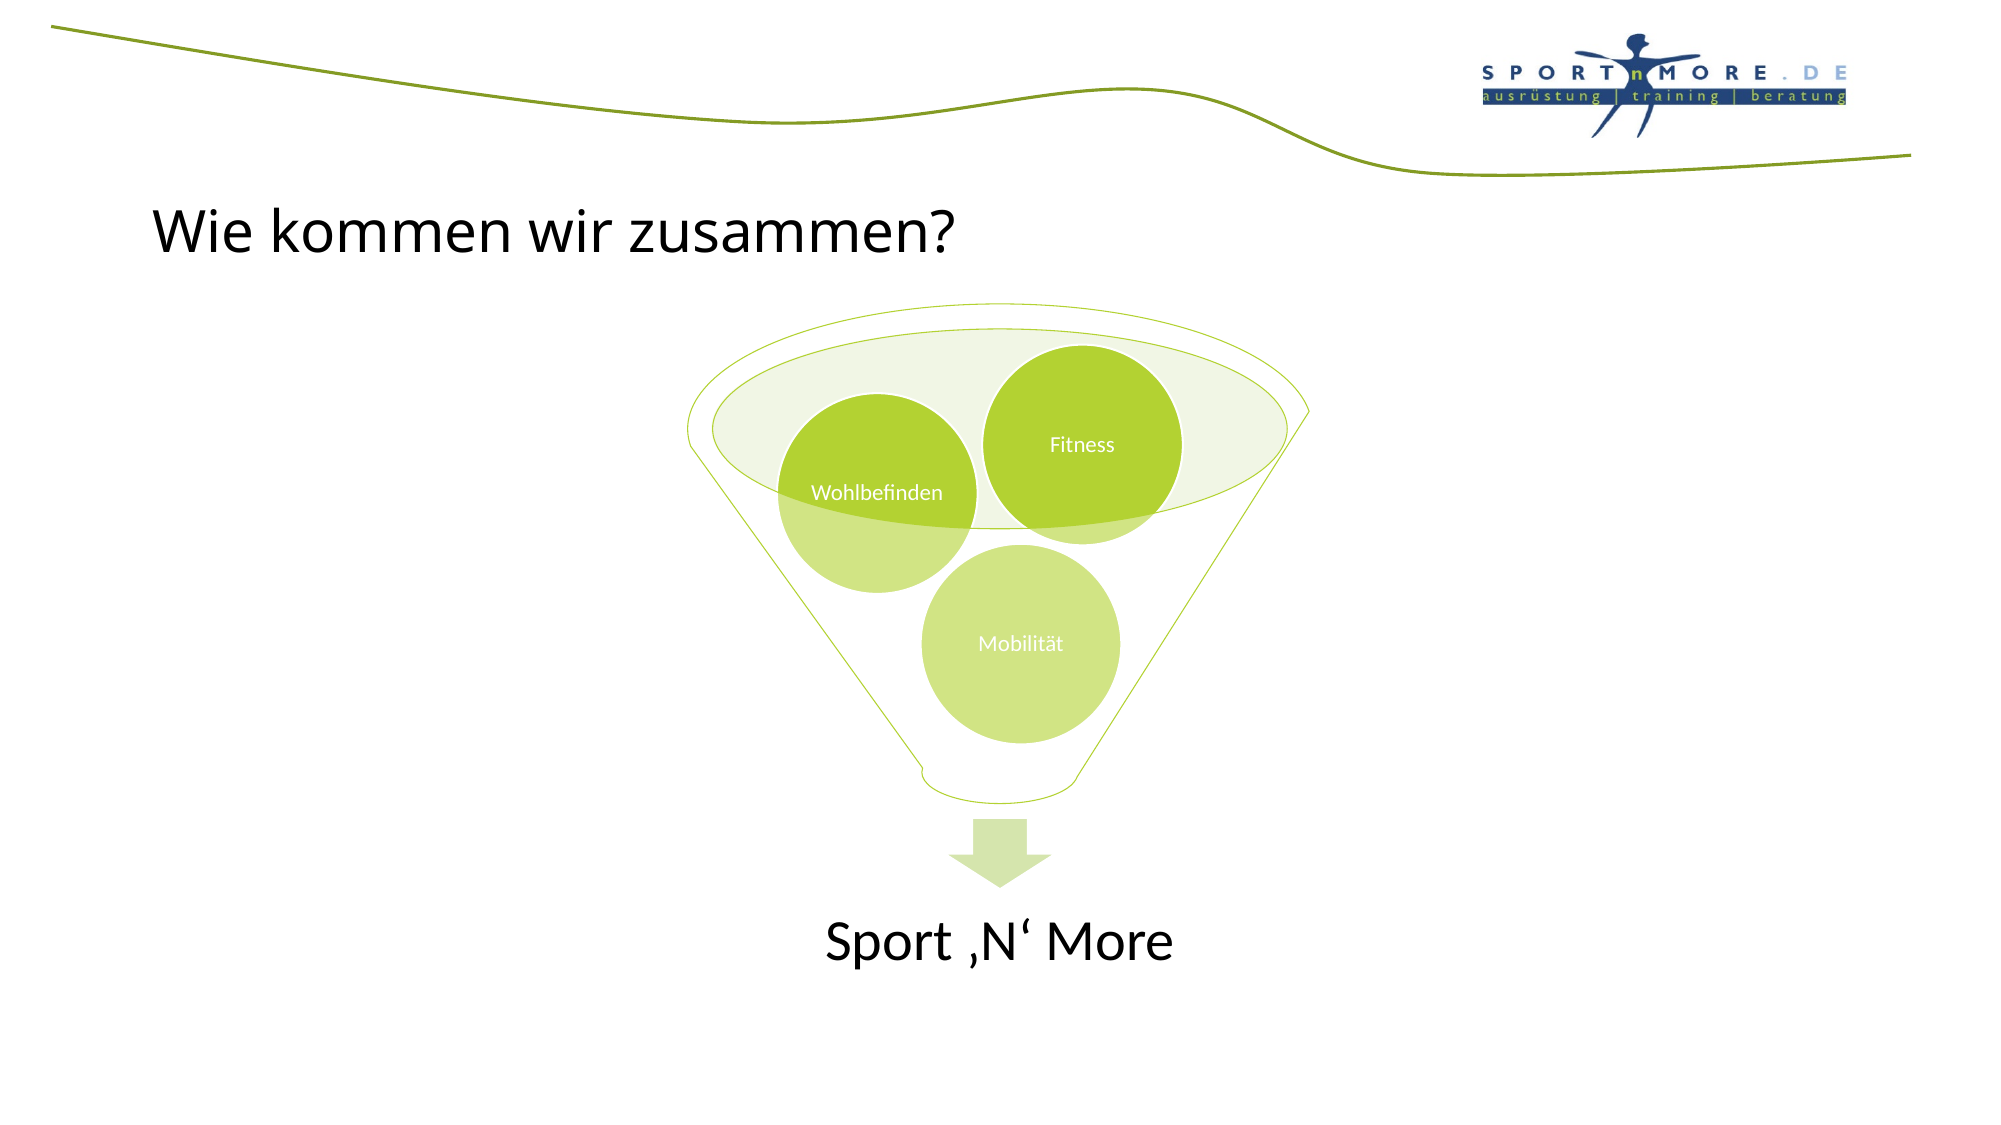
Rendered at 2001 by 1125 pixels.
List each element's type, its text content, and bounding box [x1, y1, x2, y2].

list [137, 299, 1863, 1014]
title Wie kommen wir zusammen? [137, 188, 1863, 278]
picture [1481, 33, 1863, 138]
